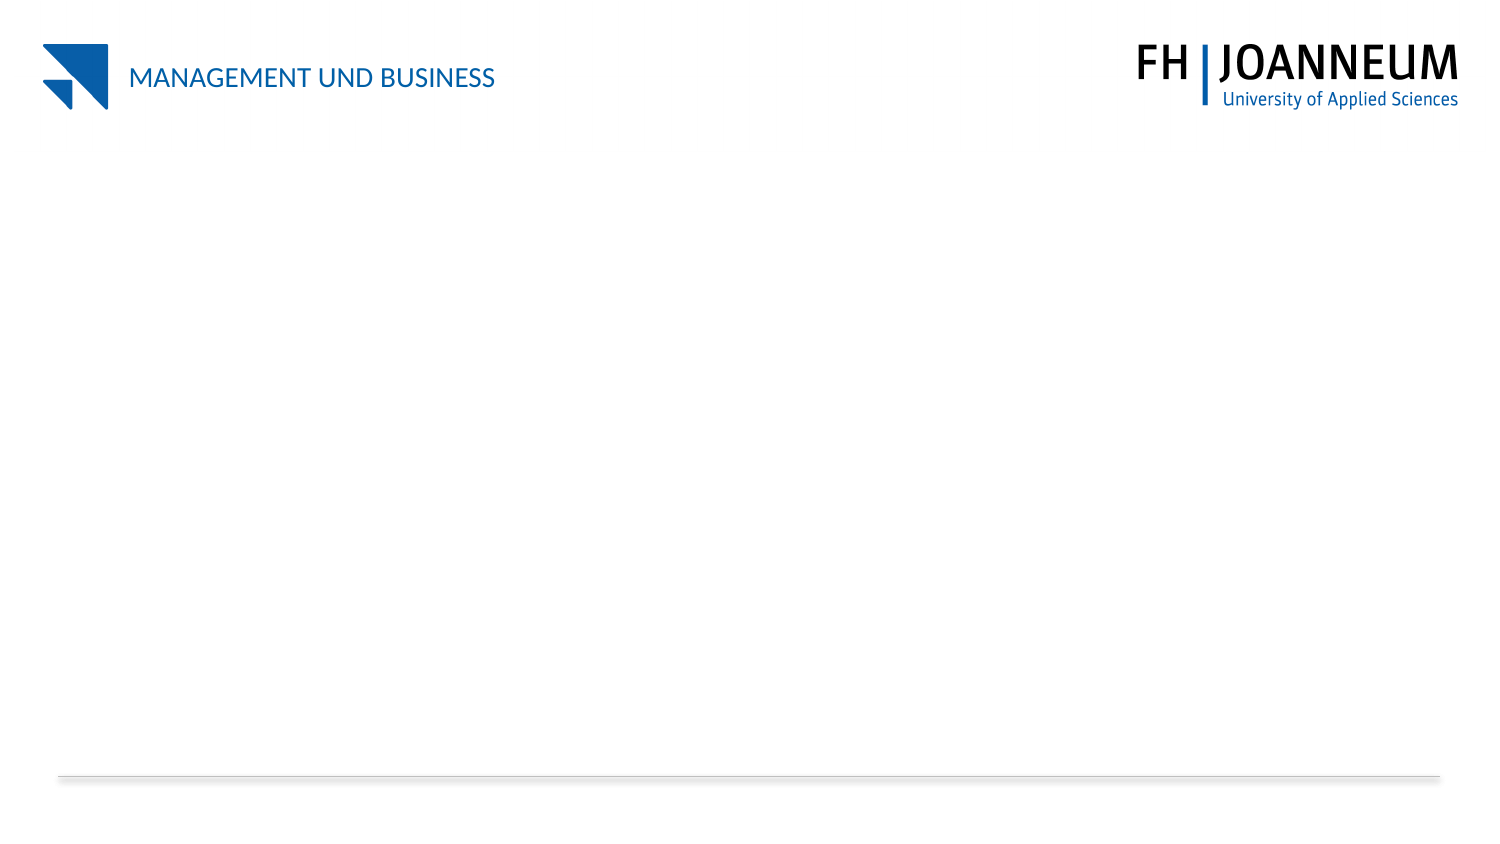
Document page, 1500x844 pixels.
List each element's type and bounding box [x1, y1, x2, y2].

picture [14, 1, 1486, 152]
